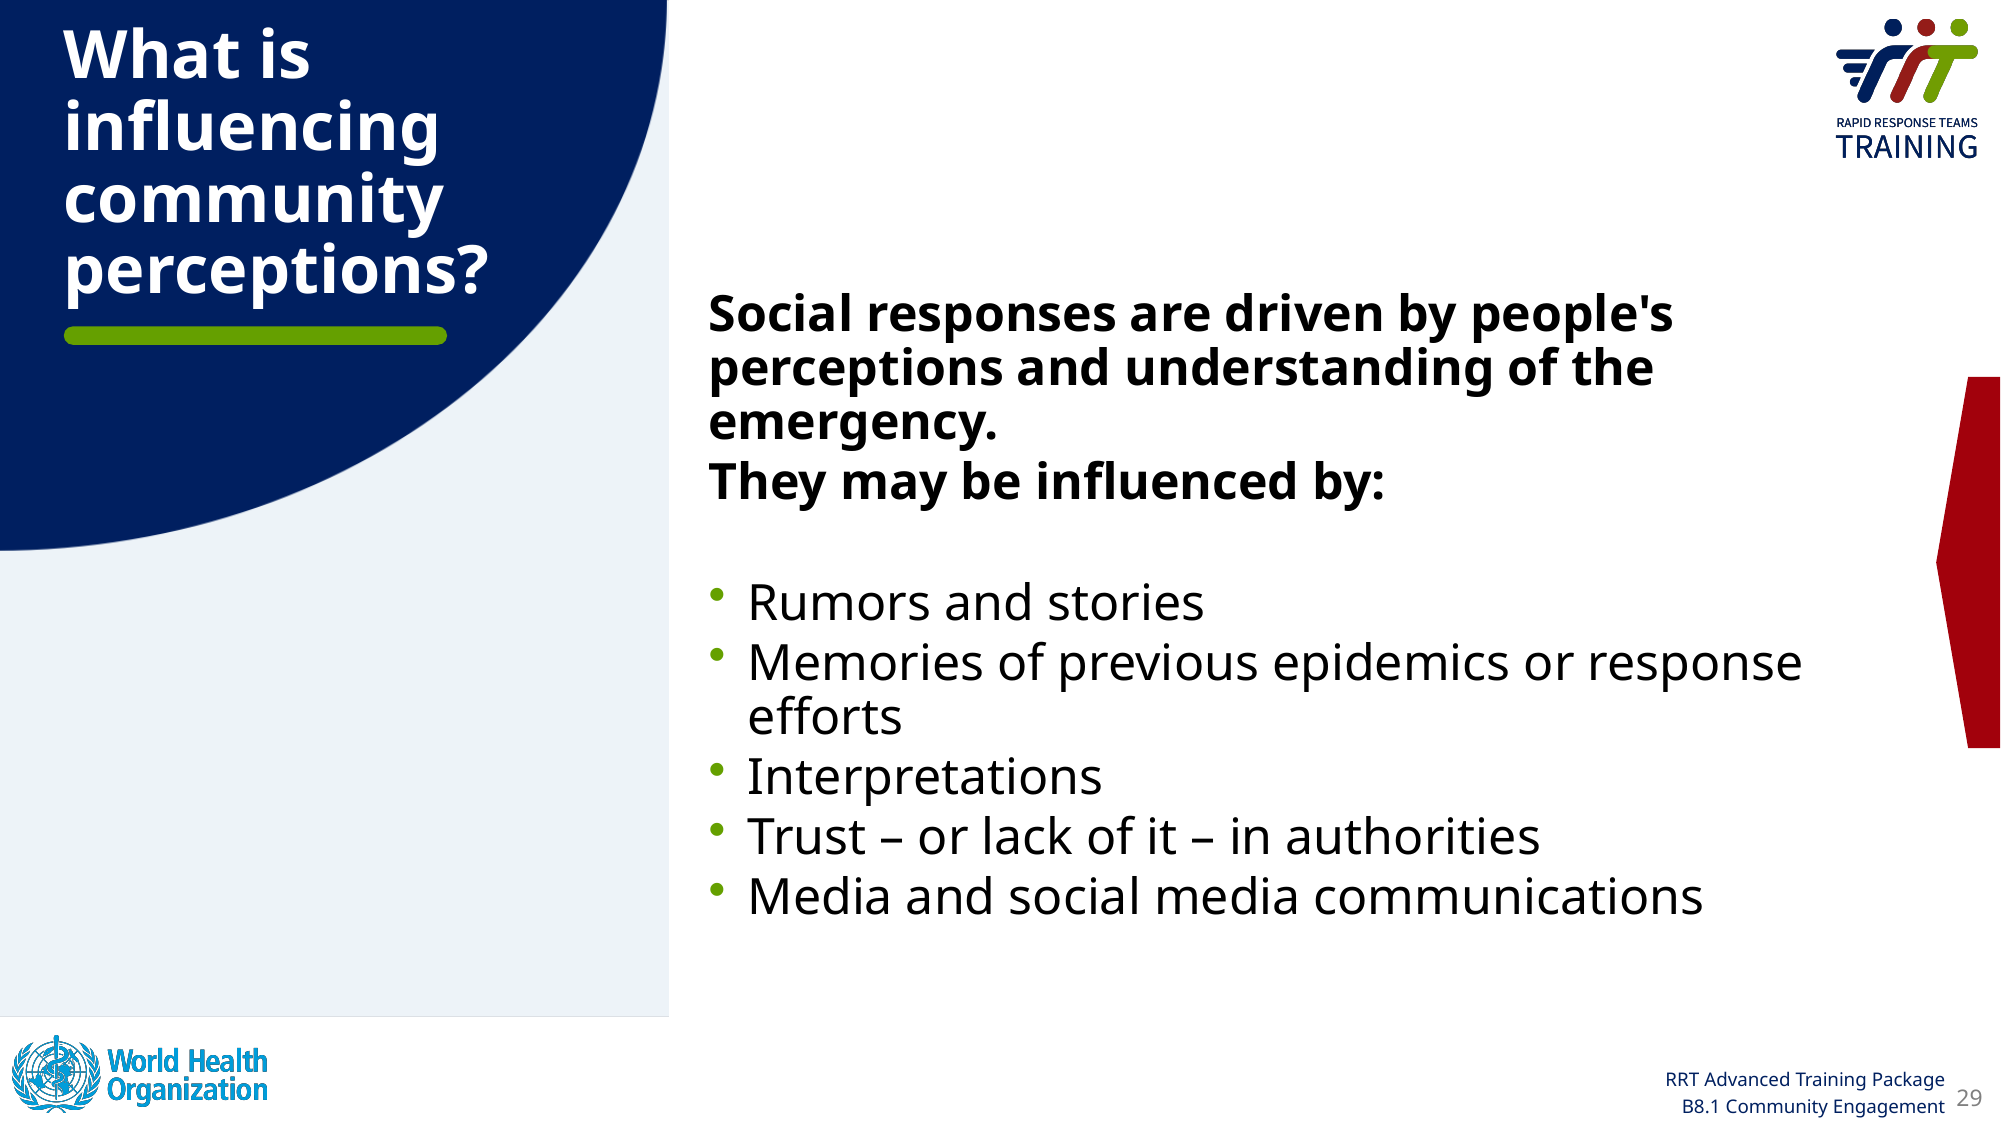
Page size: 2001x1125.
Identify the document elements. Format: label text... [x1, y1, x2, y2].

picture [12, 1035, 54, 1068]
picture [1835, 19, 1978, 167]
picture [36, 1088, 78, 1105]
text_box [63, 326, 448, 345]
picture [22, 1062, 26, 1077]
list Social responses are driven by people's perceptions and understanding of the emergency. They may be influenced by: Rumors and stories Memories of previous epidemics or response efforts Interpretations Trust – or lack of it – in authorities Media and social media communications [700, 280, 1937, 845]
picture [24, 1054, 36, 1087]
picture [40, 1062, 47, 1070]
picture [46, 1056, 54, 1062]
picture [12, 1083, 48, 1113]
picture [50, 1108, 62, 1113]
picture [34, 1054, 43, 1078]
picture [30, 1083, 37, 1091]
text_box What is influencing community perceptions? [63, 170, 600, 309]
picture [0, 0, 669, 1018]
picture [71, 1053, 90, 1091]
picture [59, 1035, 267, 1113]
